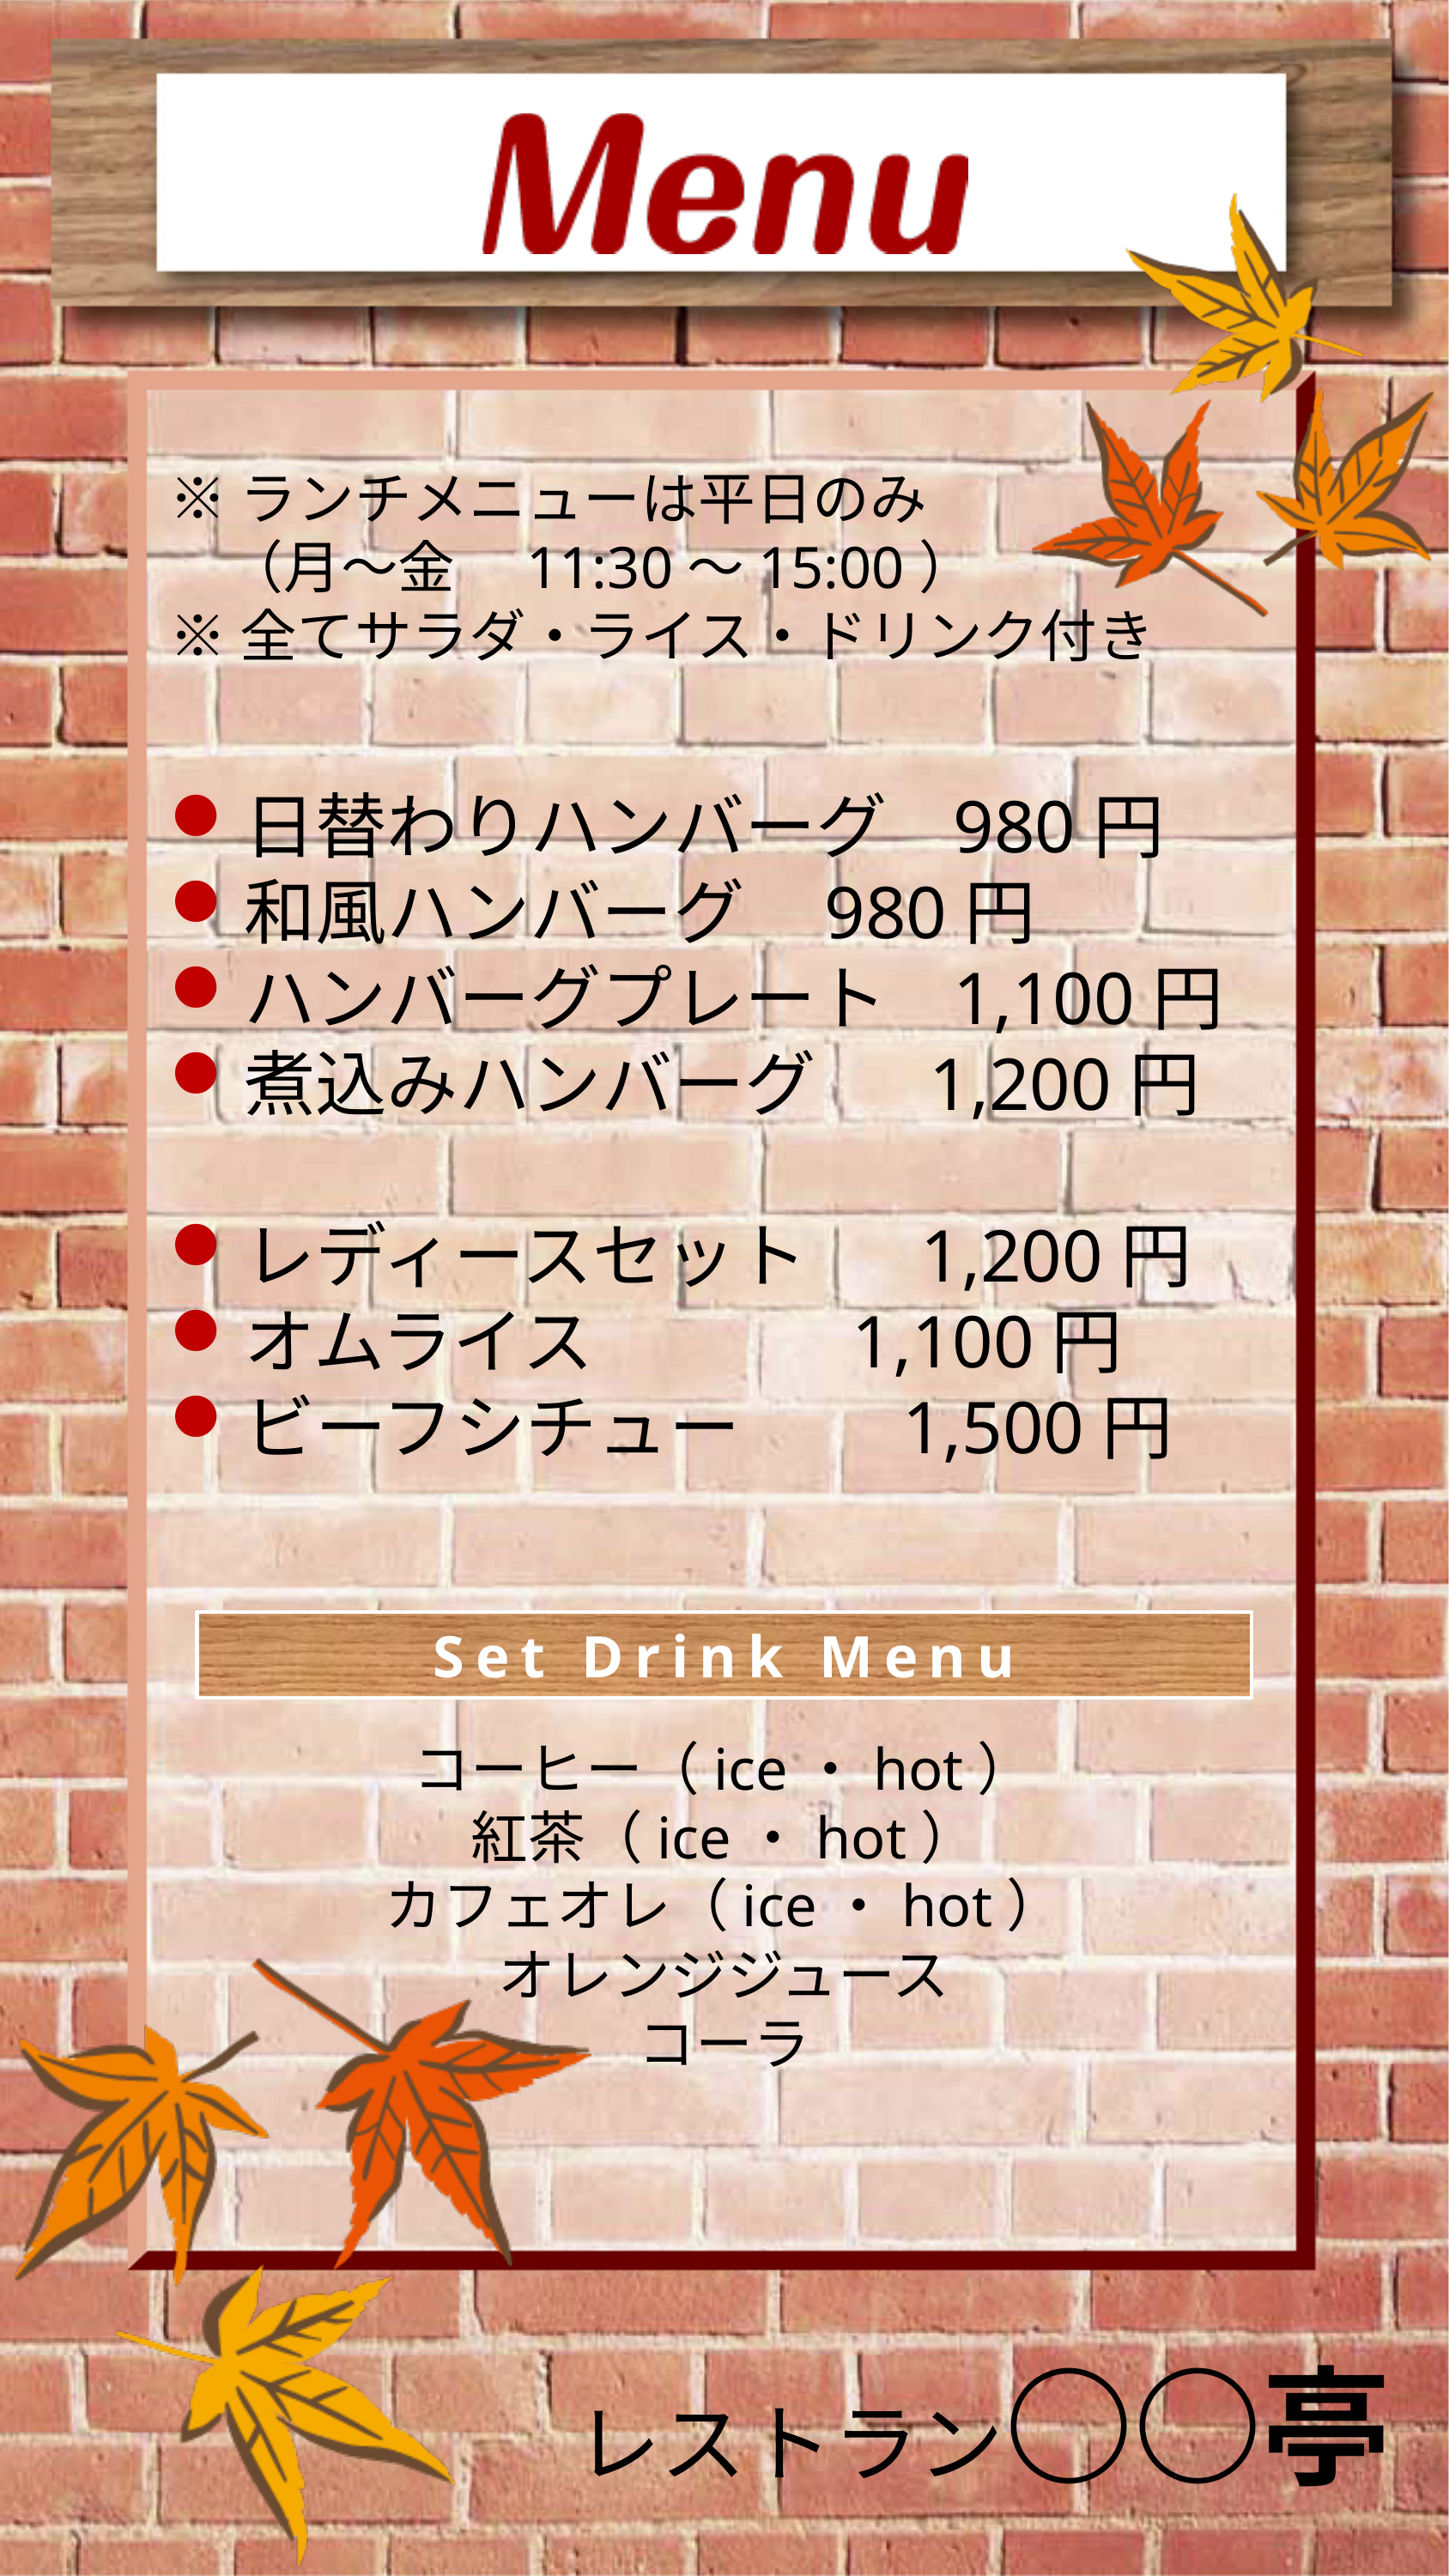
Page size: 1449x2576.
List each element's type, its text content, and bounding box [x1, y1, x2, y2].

text_box ※ランチメニューは平日のみ （月～金 11:30～15:00） ※全てサラダ・ライス・ドリンク付き [156, 456, 1282, 676]
picture [0, 0, 1449, 2576]
text_box コーヒー（ice・hot） 紅茶（ice・hot） カフェオレ（ice・hot） オレンジジュース コーラ [197, 1726, 1252, 2082]
text_box 日替わりハンバーグ 980円 和風ハンバーグ 980円 ハンバーグプレート 1,100円 煮込みハンバーグ 1,200円 レディースセット 1,200円 オムライス 1,100円 ビーフシチュー 1,500円 [156, 775, 1282, 1475]
text_box レストラン○○亭 [595, 2340, 1404, 2508]
text_box Set Drink Menu [195, 1610, 1253, 1700]
